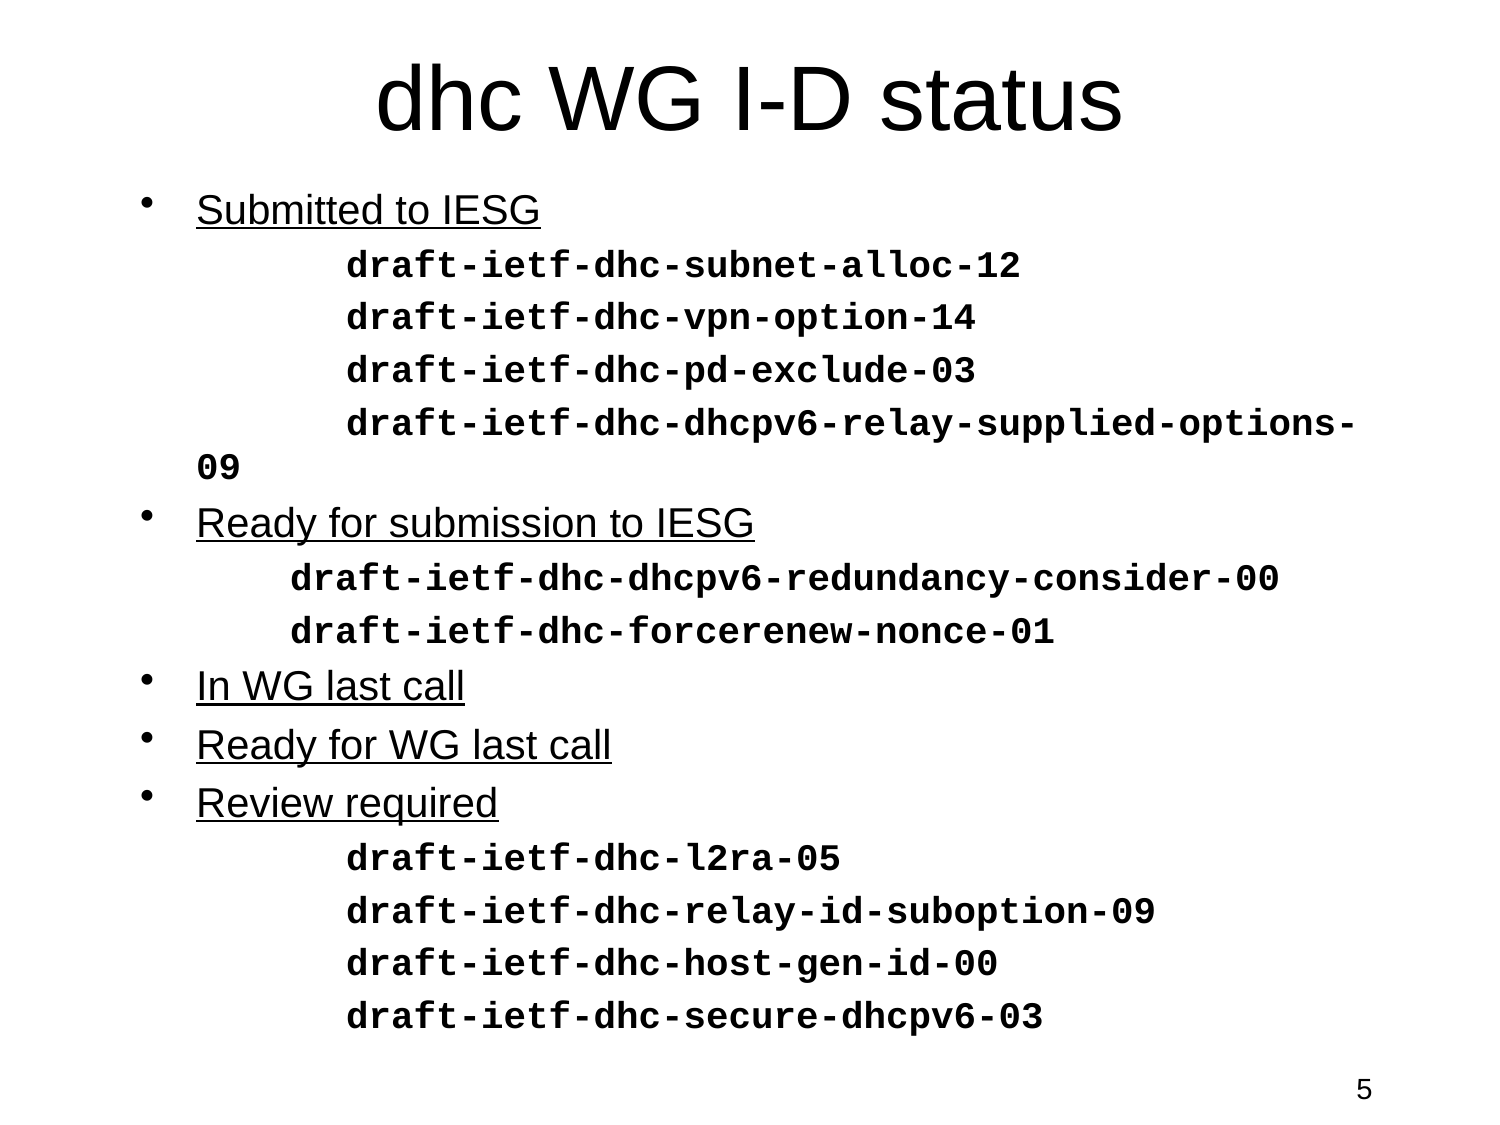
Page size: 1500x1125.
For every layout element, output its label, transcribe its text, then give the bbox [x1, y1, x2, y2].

title dhc WG I-D status [112, 0, 1388, 188]
slide_number 5 [1074, 1062, 1388, 1101]
list Submitted to IESG draft-ietf-dhc-subnet-alloc-12 draft-ietf-dhc-vpn-option-14 draft-ietf-dhc-pd-exclude-03 draft-ietf-dhc-dhcpv6-relay-supplied-options-09 Ready for submission to IESG draft-ietf-dhc-dhcpv6-redundancy-consider-00 draft-ietf-dhc-forcerenew-nonce-01 In WG last call Ready for WG last call Review required draft-ietf-dhc-l2ra-05 draft-ietf-dhc-relay-id-suboption-09 draft-ietf-dhc-host-gen-id-00 draft-ietf-dhc-secure-dhcpv6-03 [124, 174, 1413, 1051]
